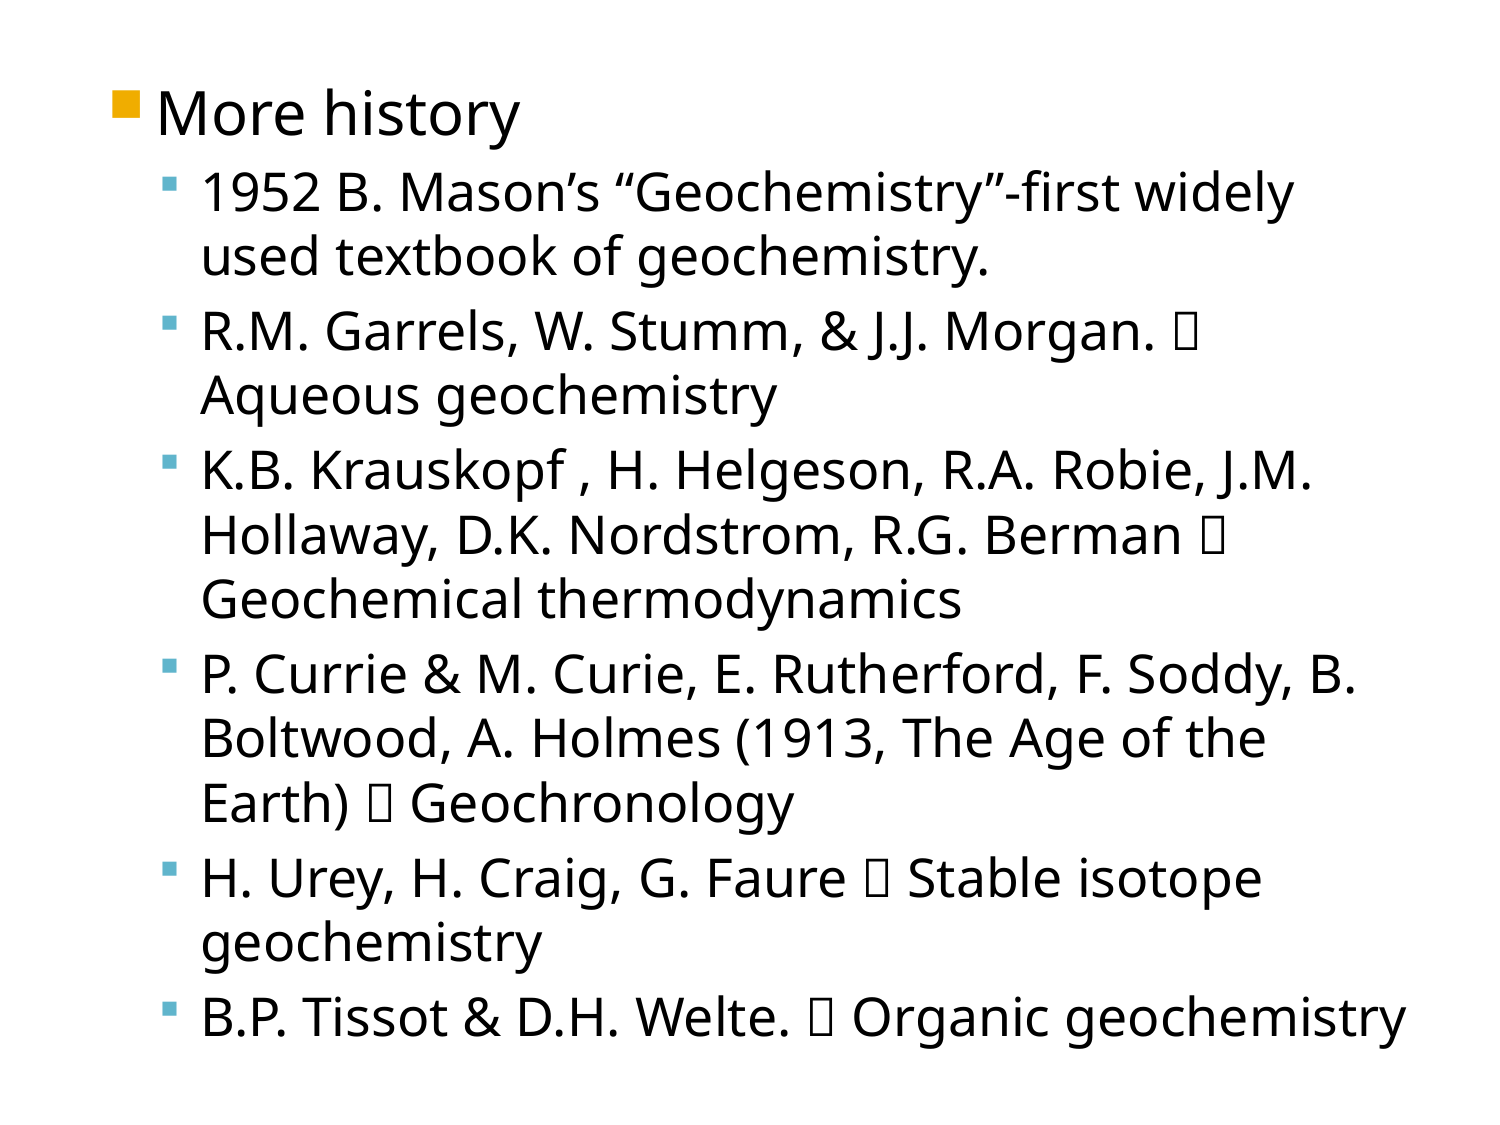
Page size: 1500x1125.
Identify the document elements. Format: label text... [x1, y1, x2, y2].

text_box More history 1952 B. Mason’s “Geochemistry”-first widely used textbook of geochemistry. R.M. Garrels, W. Stumm, & J.J. Morgan.  Aqueous geochemistry K.B. Krauskopf , H. Helgeson, R.A. Robie, J.M. Hollaway, D.K. Nordstrom, R.G. Berman  Geochemical thermodynamics P. Currie & M. Curie, E. Rutherford, F. Soddy, B. Boltwood, A. Holmes (1913, The Age of the Earth)  Geochronology H. Urey, H. Craig, G. Faure  Stable isotope geochemistry B.P. Tissot & D.H. Welte.  Organic geochemistry [74, 66, 1425, 1071]
